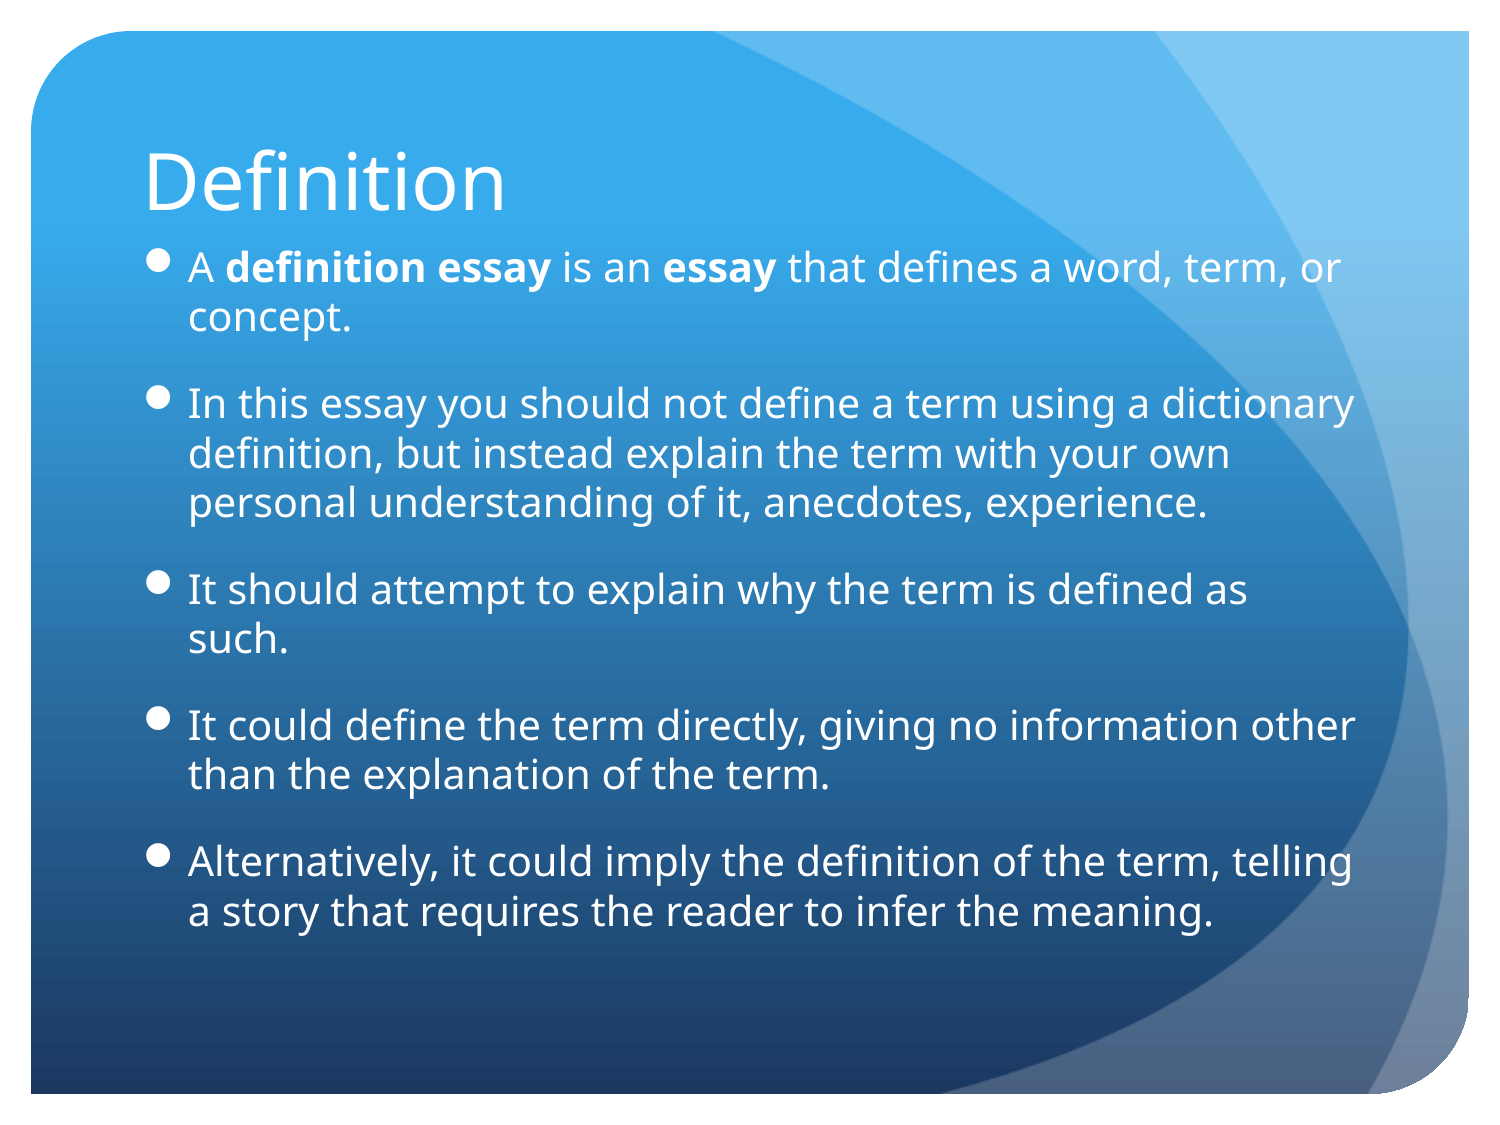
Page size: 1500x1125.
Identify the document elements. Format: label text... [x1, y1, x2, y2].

title Definition [127, 62, 1372, 233]
picture [24, 30, 1473, 1094]
list A definition essay is an essay that defines a word, term, or concept. In this essay you should not define a term using a dictionary definition, but instead explain the term with your own personal understanding of it, anecdotes, experience. It should attempt to explain why the term is defined as such. It could define the term directly, giving no information other than the explanation of the term. Alternatively, it could imply the definition of the term, telling a story that requires the reader to infer the meaning. [127, 233, 1372, 991]
